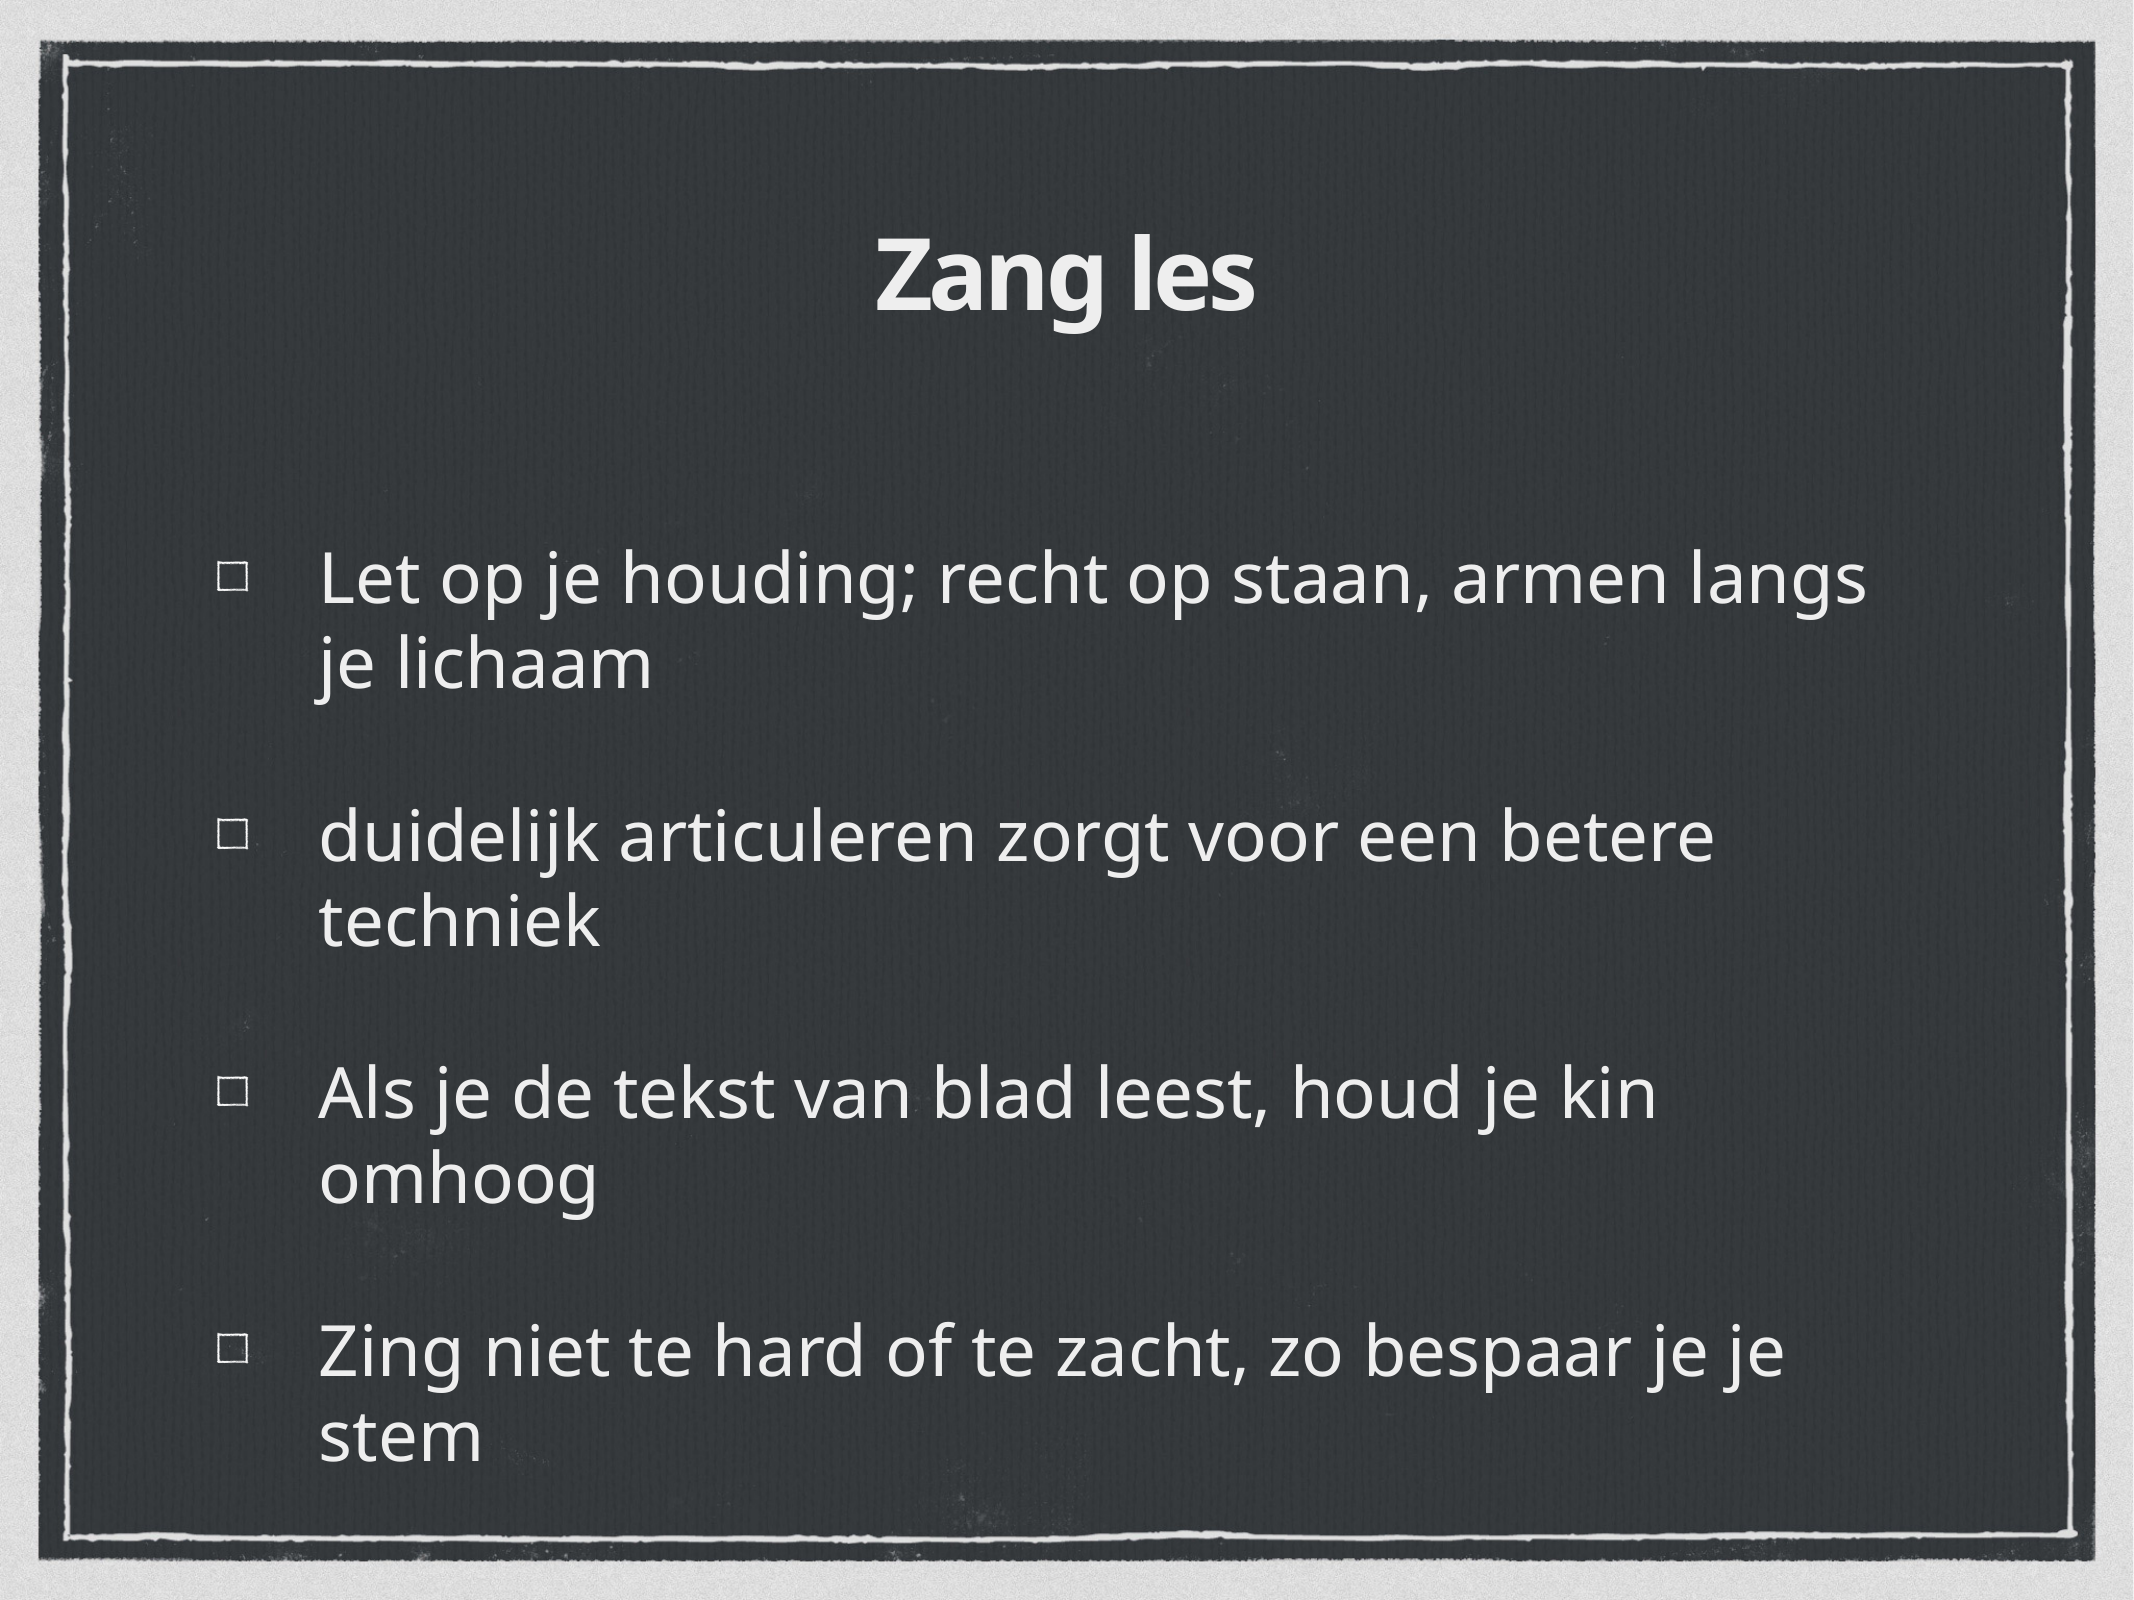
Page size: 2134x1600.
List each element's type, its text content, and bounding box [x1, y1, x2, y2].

list Let op je houding; recht op staan, armen langs je lichaam duidelijk articuleren zorgt voor een betere techniek Als je de tekst van blad leest, houd je kin omhoog Zing niet te hard of te zacht, zo bespaar je je stem [207, 534, 1926, 1474]
title Zang les [207, 114, 1926, 428]
picture [0, 0, 2134, 1600]
